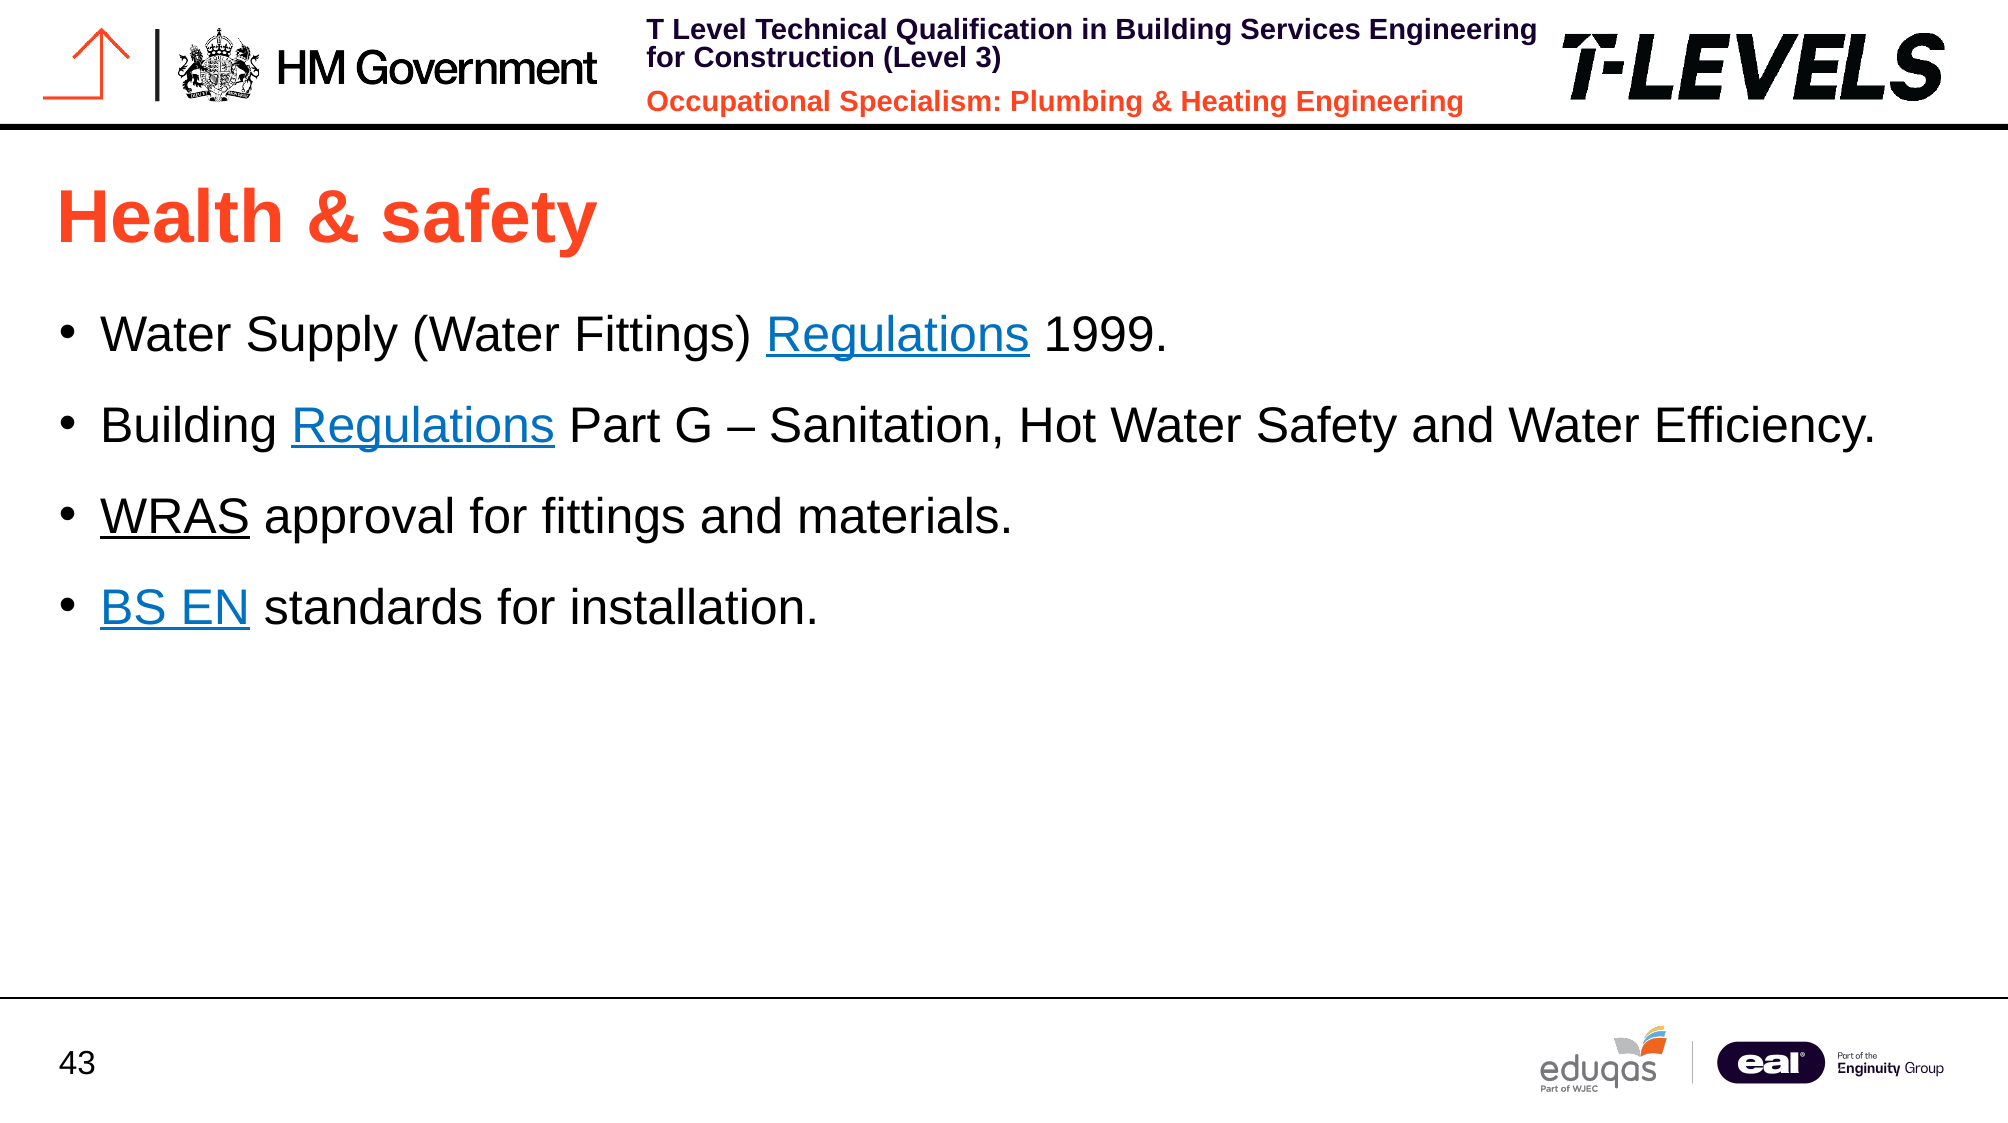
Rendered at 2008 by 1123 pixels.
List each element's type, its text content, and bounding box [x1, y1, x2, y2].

title Health & safety [41, 111, 1949, 314]
list Water Supply (Water Fittings) Regulations 1999. Building Regulations Part G – Sanitation, Hot Water Safety and Water Efficiency. WRAS approval for fittings and materials. BS EN standards for installation. [58, 314, 1922, 1004]
picture [155, 28, 597, 102]
picture [1535, 1021, 1949, 1097]
picture [38, 27, 136, 100]
picture [1543, 25, 1964, 108]
